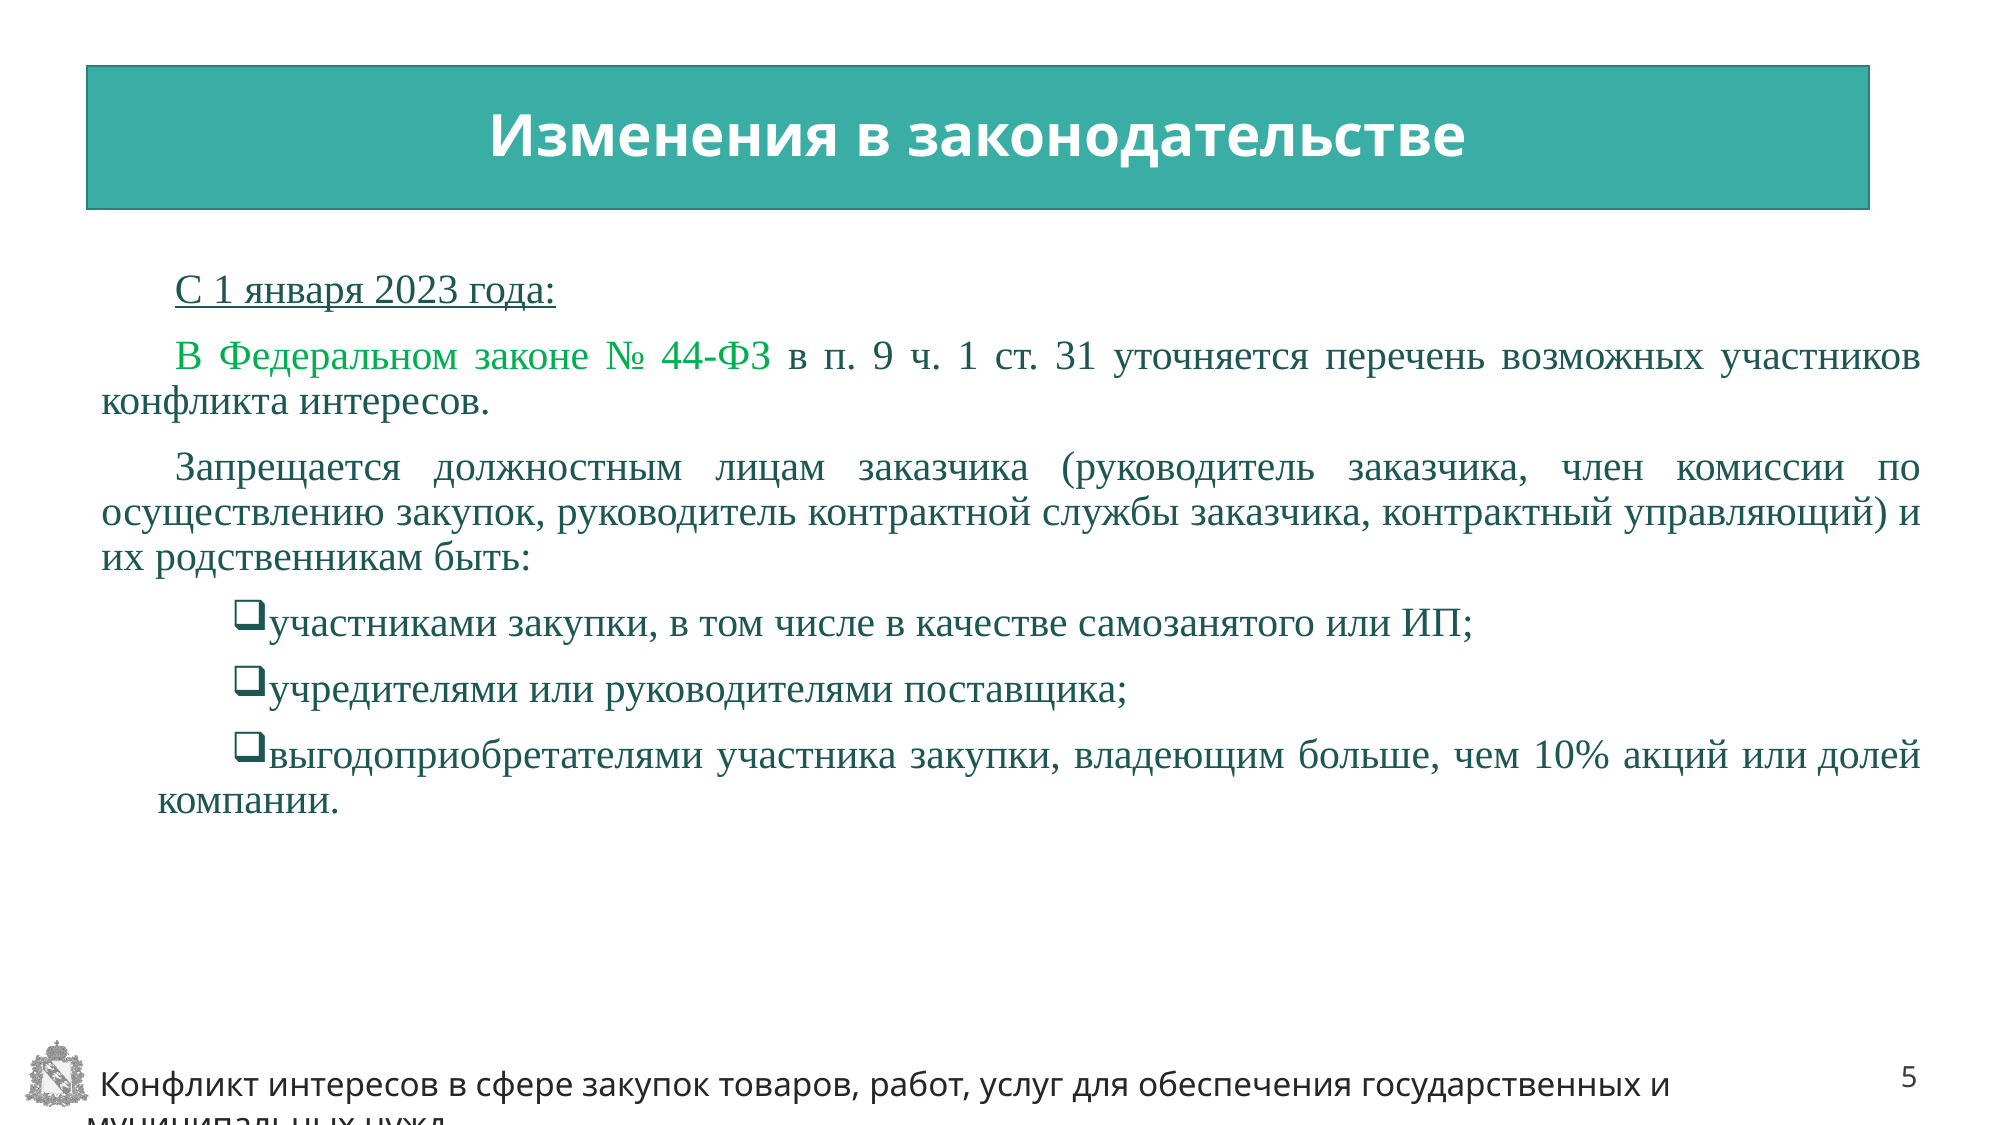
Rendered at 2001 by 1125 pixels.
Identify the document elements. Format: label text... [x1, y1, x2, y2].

text_box С 1 января 2023 года: В Федеральном законе № 44-ФЗ в п. 9 ч. 1 ст. 31 уточняется перечень возможных участников конфликта интересов. Запрещается должностным лицам заказчика (руководитель заказчика, член комиссии по осуществлению закупок, руководитель контрактной службы заказчика, контрактный управляющий) и их родственникам быть: участниками закупки, в том числе в качестве самозанятого или ИП; учредителями или руководителями поставщика; выгодоприобретателями участника закупки, владеющим больше, чем 10% акций или долей компании. [86, 169, 1937, 1045]
title Перекрестный анализ [24, 1040, 89, 1109]
title Изменения в законодательстве [86, 65, 1870, 169]
